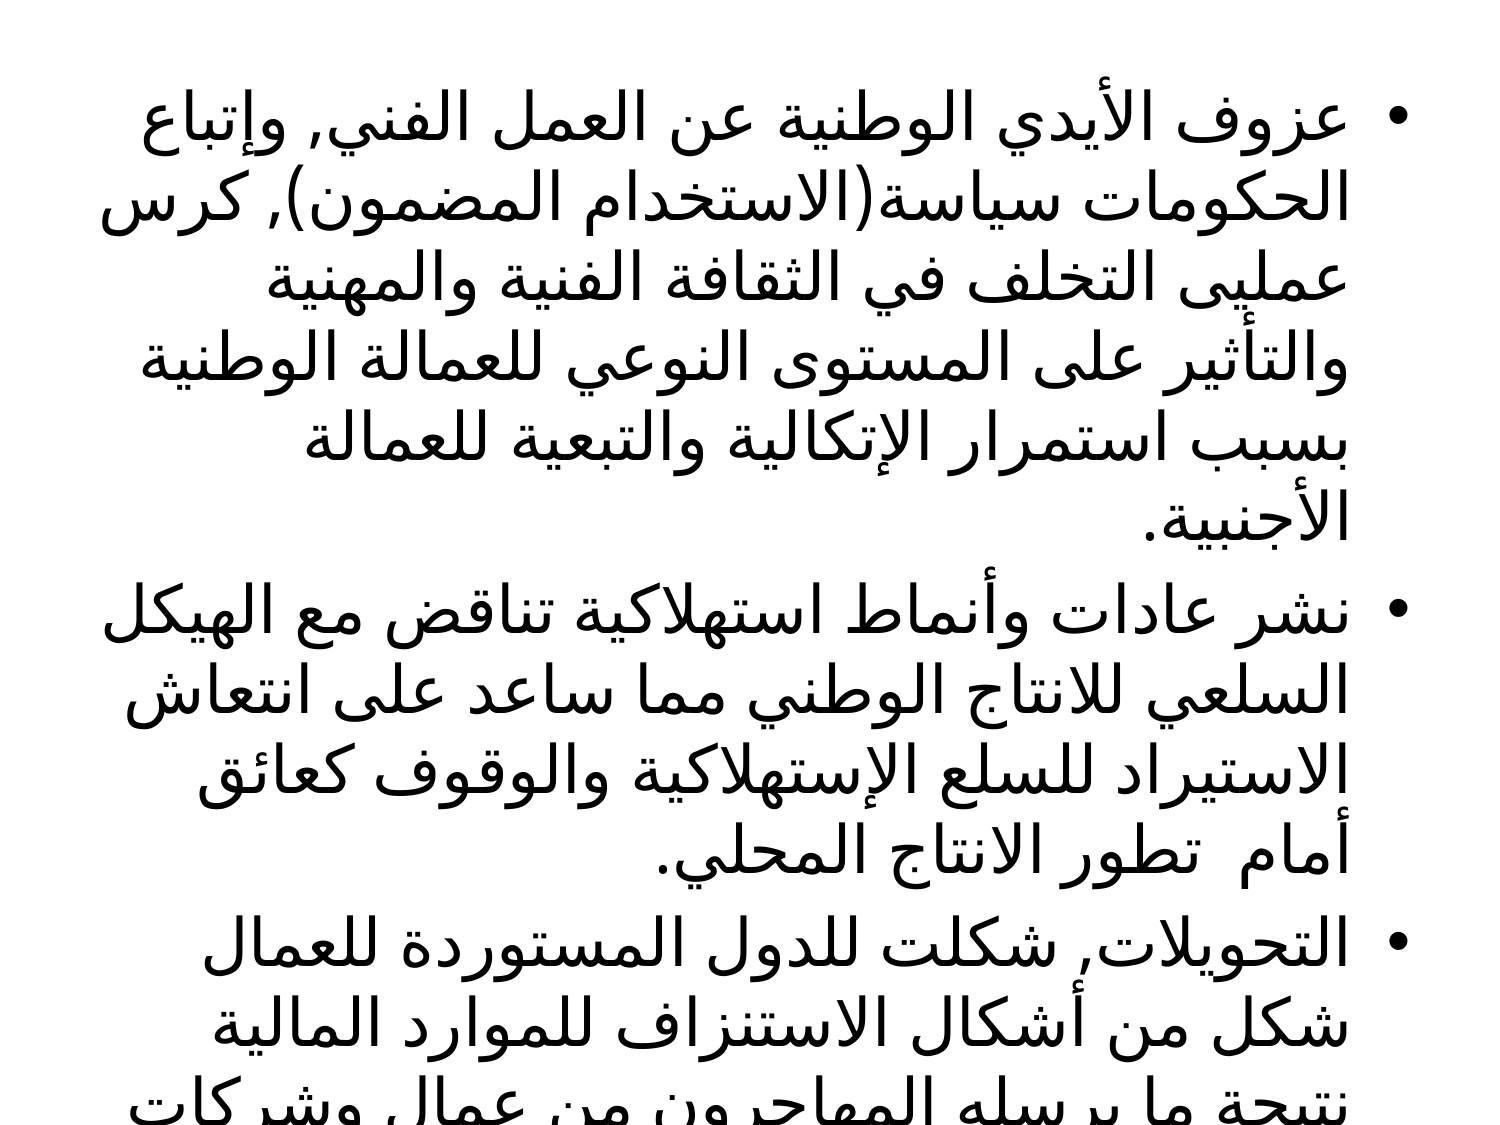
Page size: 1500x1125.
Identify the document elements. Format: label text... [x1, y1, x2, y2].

list عزوف الأيدي الوطنية عن العمل الفني, وإتباع الحكومات سياسة(الاستخدام المضمون), كرس عمليى التخلف في الثقافة الفنية والمهنية والتأثير على المستوى النوعي للعمالة الوطنية بسبب استمرار الإتكالية والتبعية للعمالة الأجنبية. نشر عادات وأنماط استهلاكية تناقض مع الهيكل السلعي للانتاج الوطني مما ساعد على انتعاش الاستيراد للسلع الإستهلاكية والوقوف كعائق أمام تطور الانتاج المحلي. التحويلات, شكلت للدول المستوردة للعمال شكل من أشكال الاستنزاف للموارد المالية نتيجة ما يرسله المهاجرون من عمال وشركات من أموال لبلدانهم. [75, 66, 1425, 1005]
